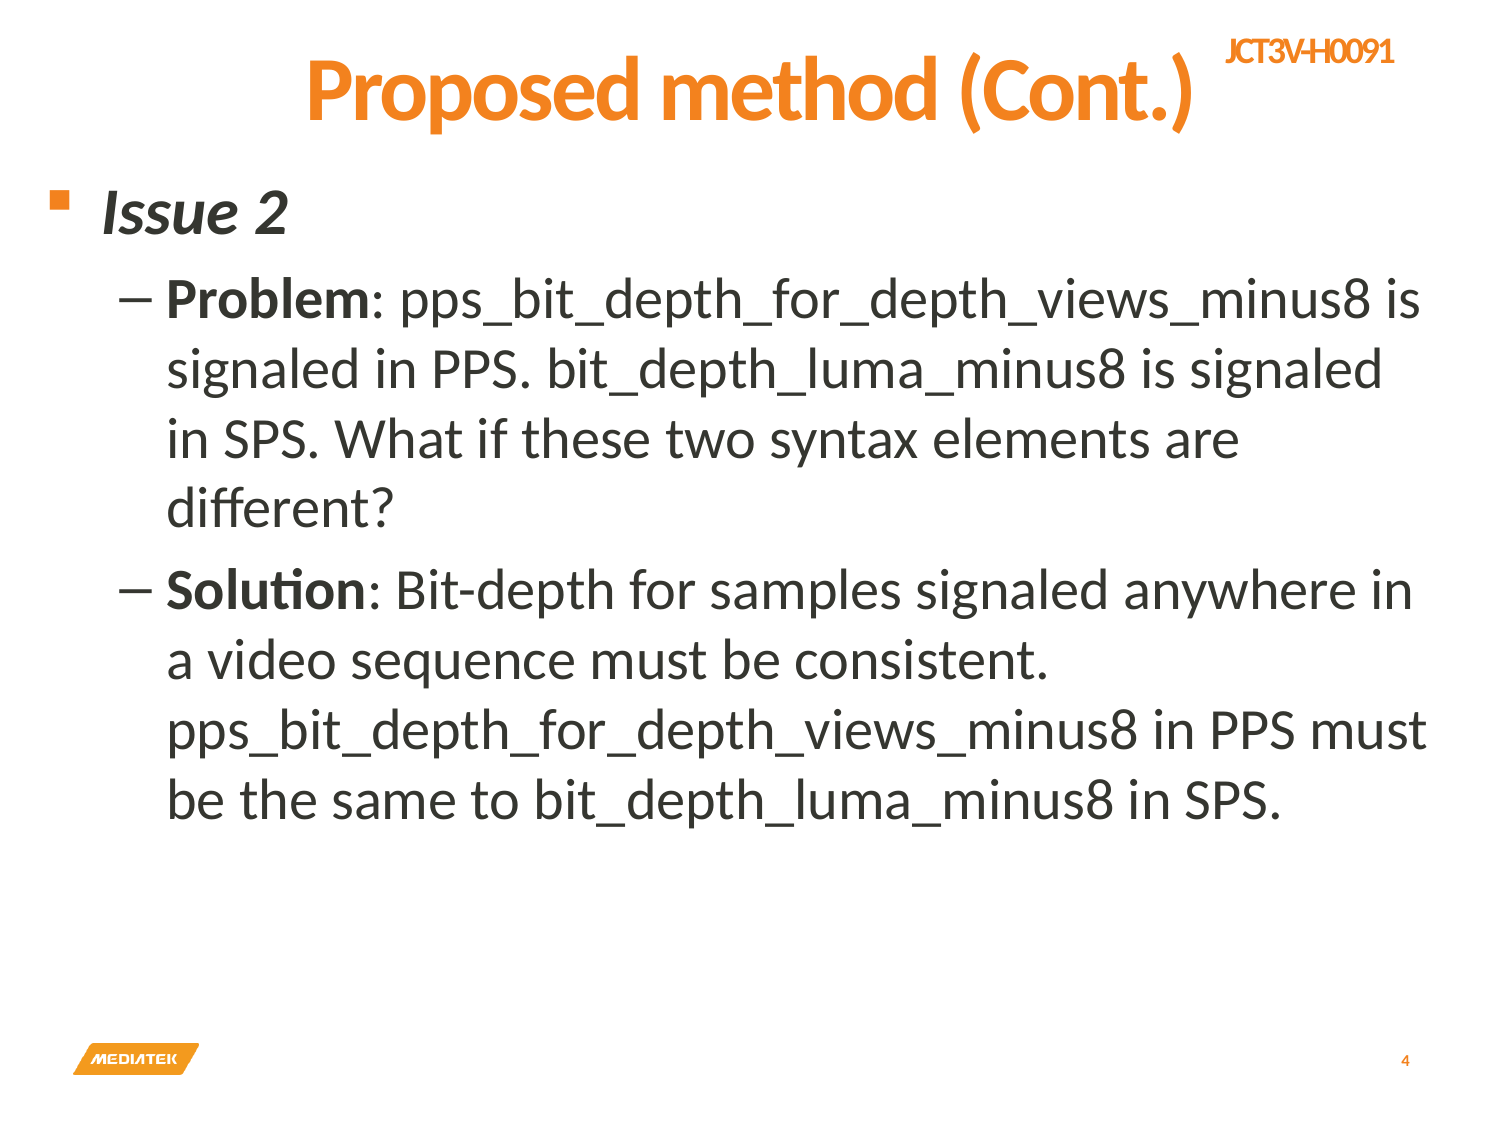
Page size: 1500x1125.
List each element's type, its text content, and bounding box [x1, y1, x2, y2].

list Issue 2 Problem: pps_bit_depth_for_depth_views_minus8 is signaled in PPS. bit_depth_luma_minus8 is signaled in SPS. What if these two syntax elements are different? Solution: Bit-depth for samples signaled anywhere in a video sequence must be consistent. pps_bit_depth_for_depth_views_minus8 in PPS must be the same to bit_depth_luma_minus8 in SPS. [29, 160, 1455, 990]
title Proposed method (Cont.) [76, 42, 1427, 160]
picture [73, 1043, 199, 1075]
slide_number 4 [1251, 1029, 1425, 1090]
